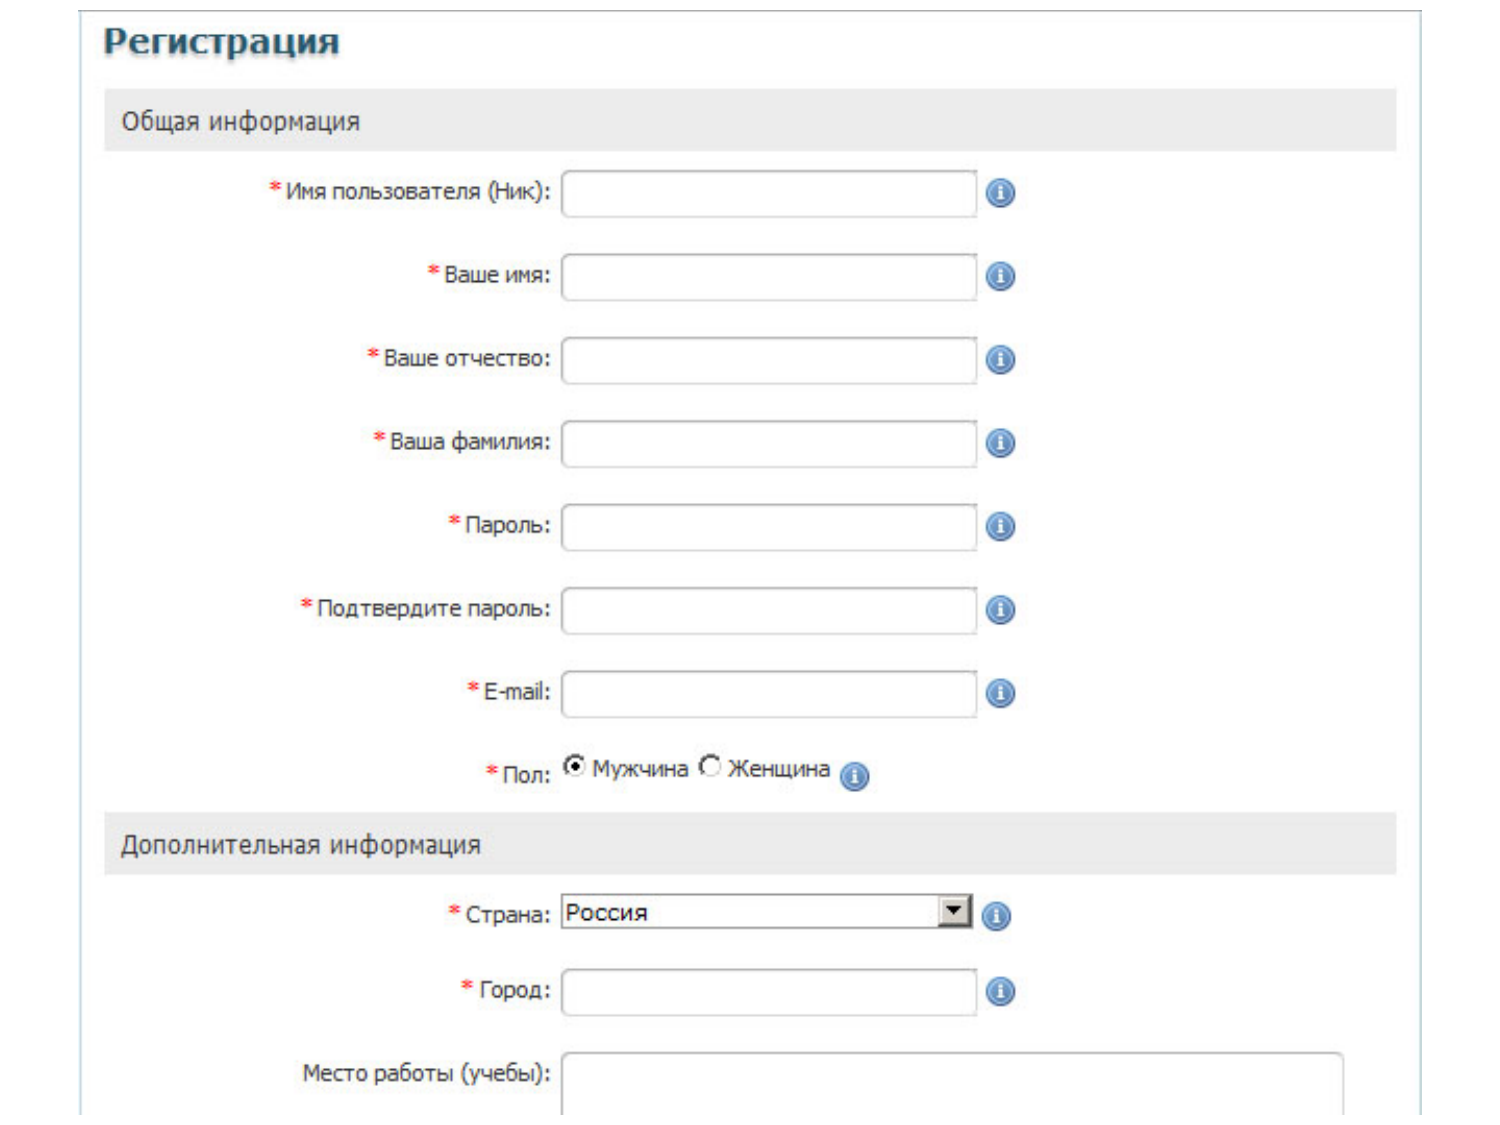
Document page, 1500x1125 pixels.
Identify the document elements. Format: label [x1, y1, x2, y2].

picture [77, 10, 1423, 1115]
